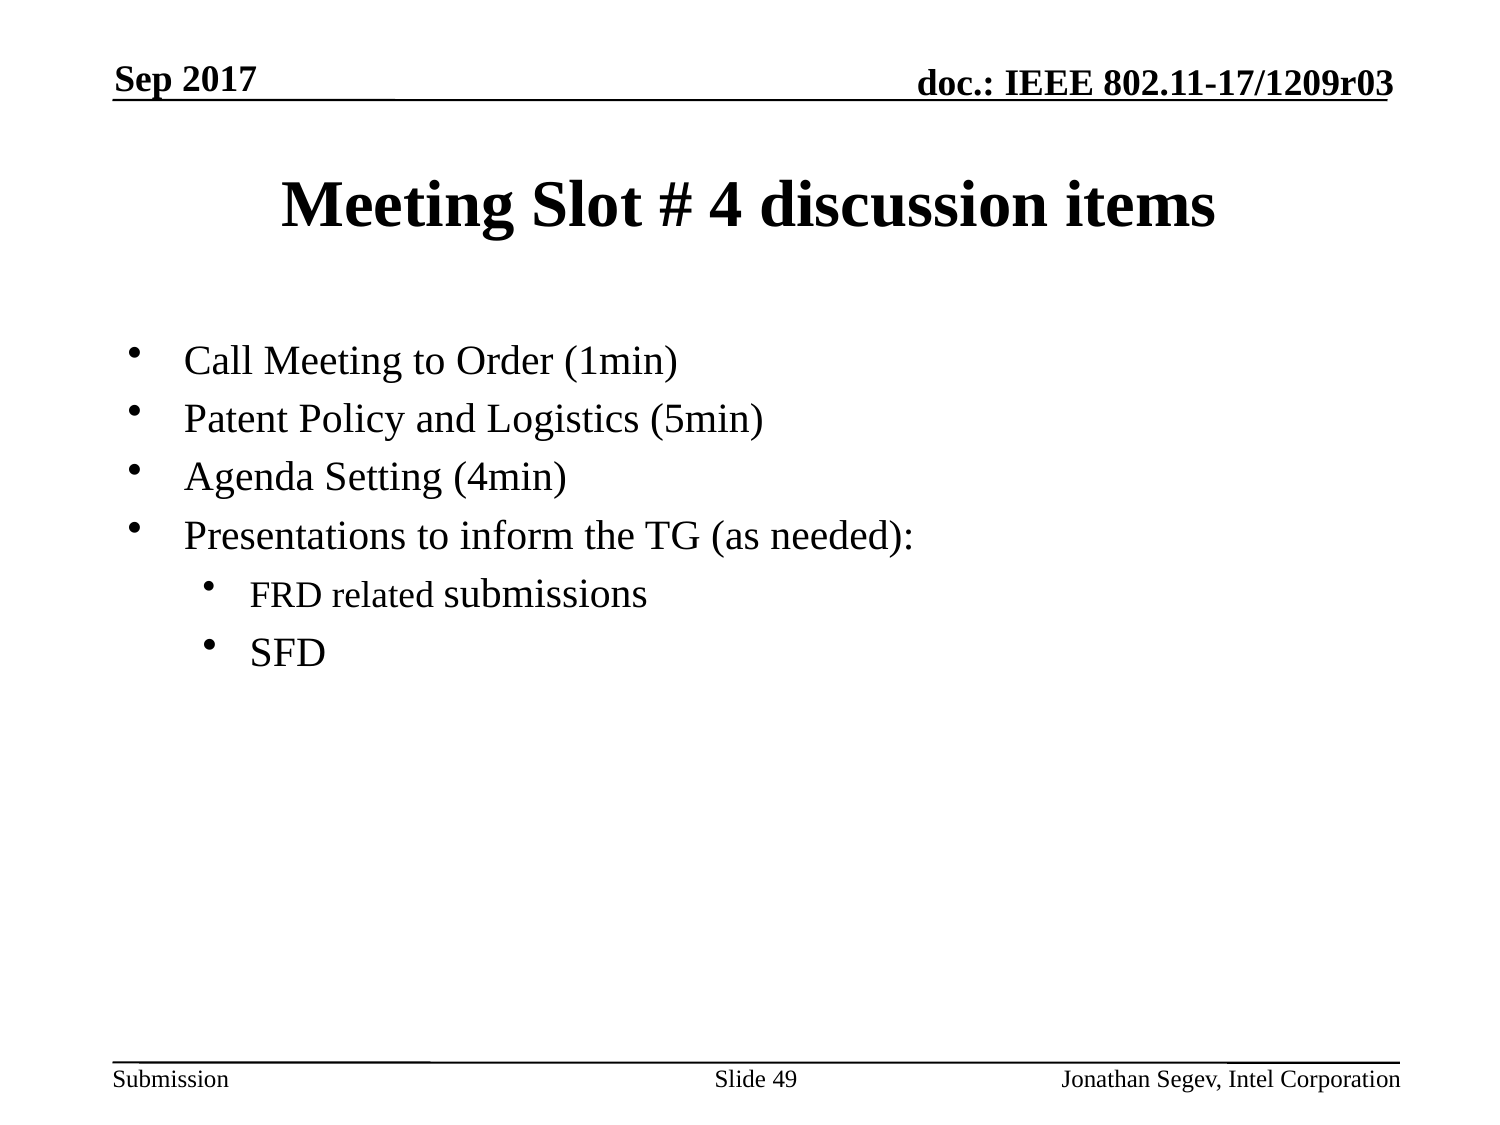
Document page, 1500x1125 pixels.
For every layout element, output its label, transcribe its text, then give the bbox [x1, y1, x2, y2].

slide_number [114, 54, 423, 100]
title Meeting Slot # 4 discussion items [112, 112, 1388, 288]
footer Jonathan Segev, Intel Corporation [878, 1061, 1402, 1093]
list Call Meeting to Order (1min) Patent Policy and Logistics (5min) Agenda Setting (4min) Presentations to inform the TG (as needed): FRD related submissions SFD [112, 324, 1388, 1000]
slide_number Slide 49 [712, 1061, 800, 1123]
